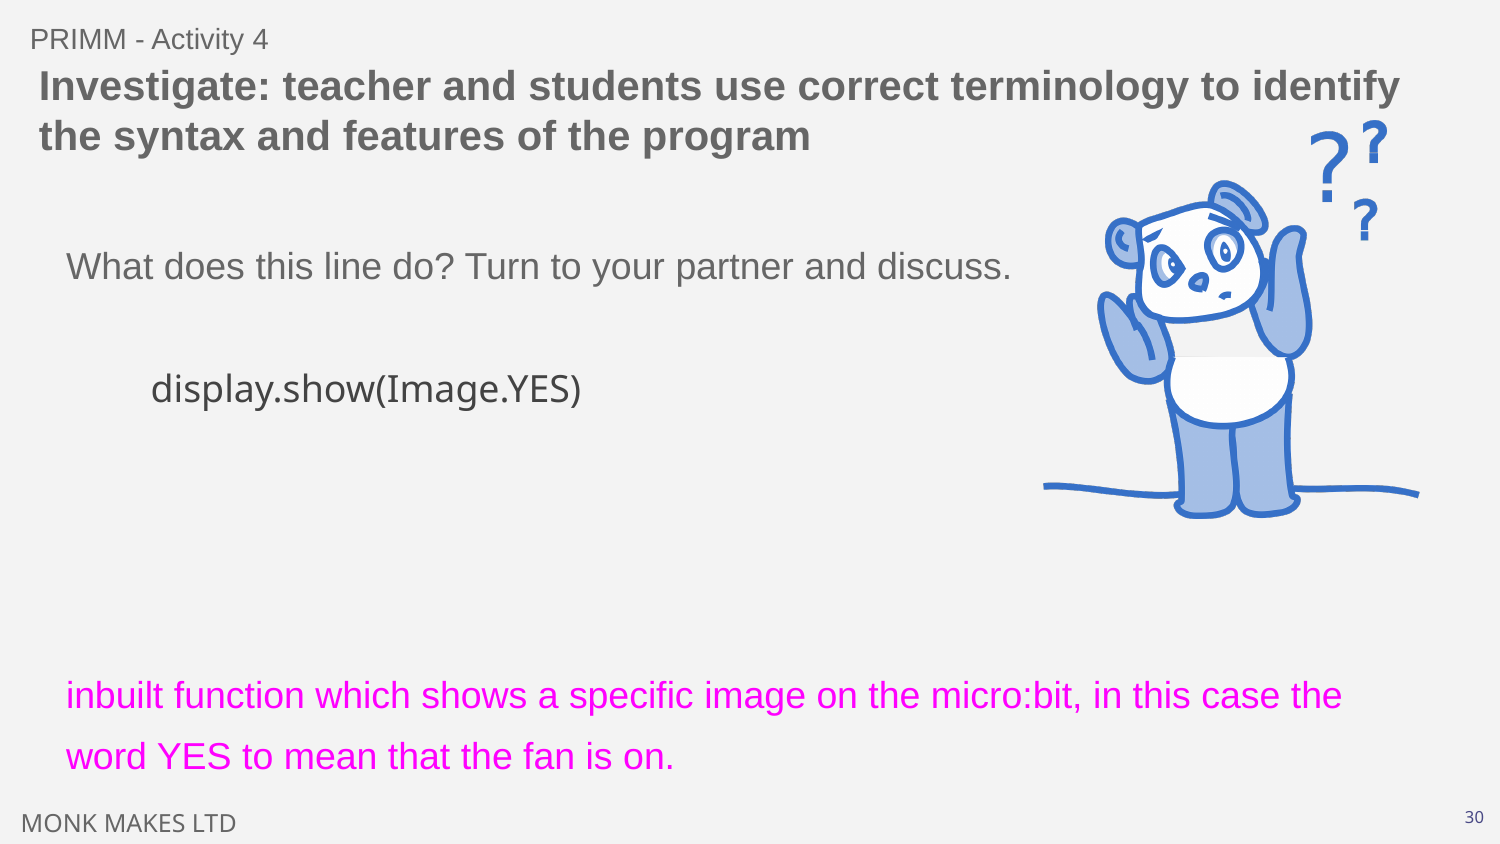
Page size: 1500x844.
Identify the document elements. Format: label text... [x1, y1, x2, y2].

picture [1039, 120, 1423, 520]
text_box What does this line do? Turn to your partner and discuss. display.show(Image.YES) inbuilt function which shows a specific image on the micro:bit, in this case the word YES to mean that the fan is on. [50, 211, 1398, 793]
slide_number ‹#› [1448, 792, 1500, 844]
title Investigate: teacher and students use correct terminology to identify the syntax and features of the program [24, 52, 1422, 167]
subtitle PRIMM - Activity 4 [14, 0, 1500, 52]
